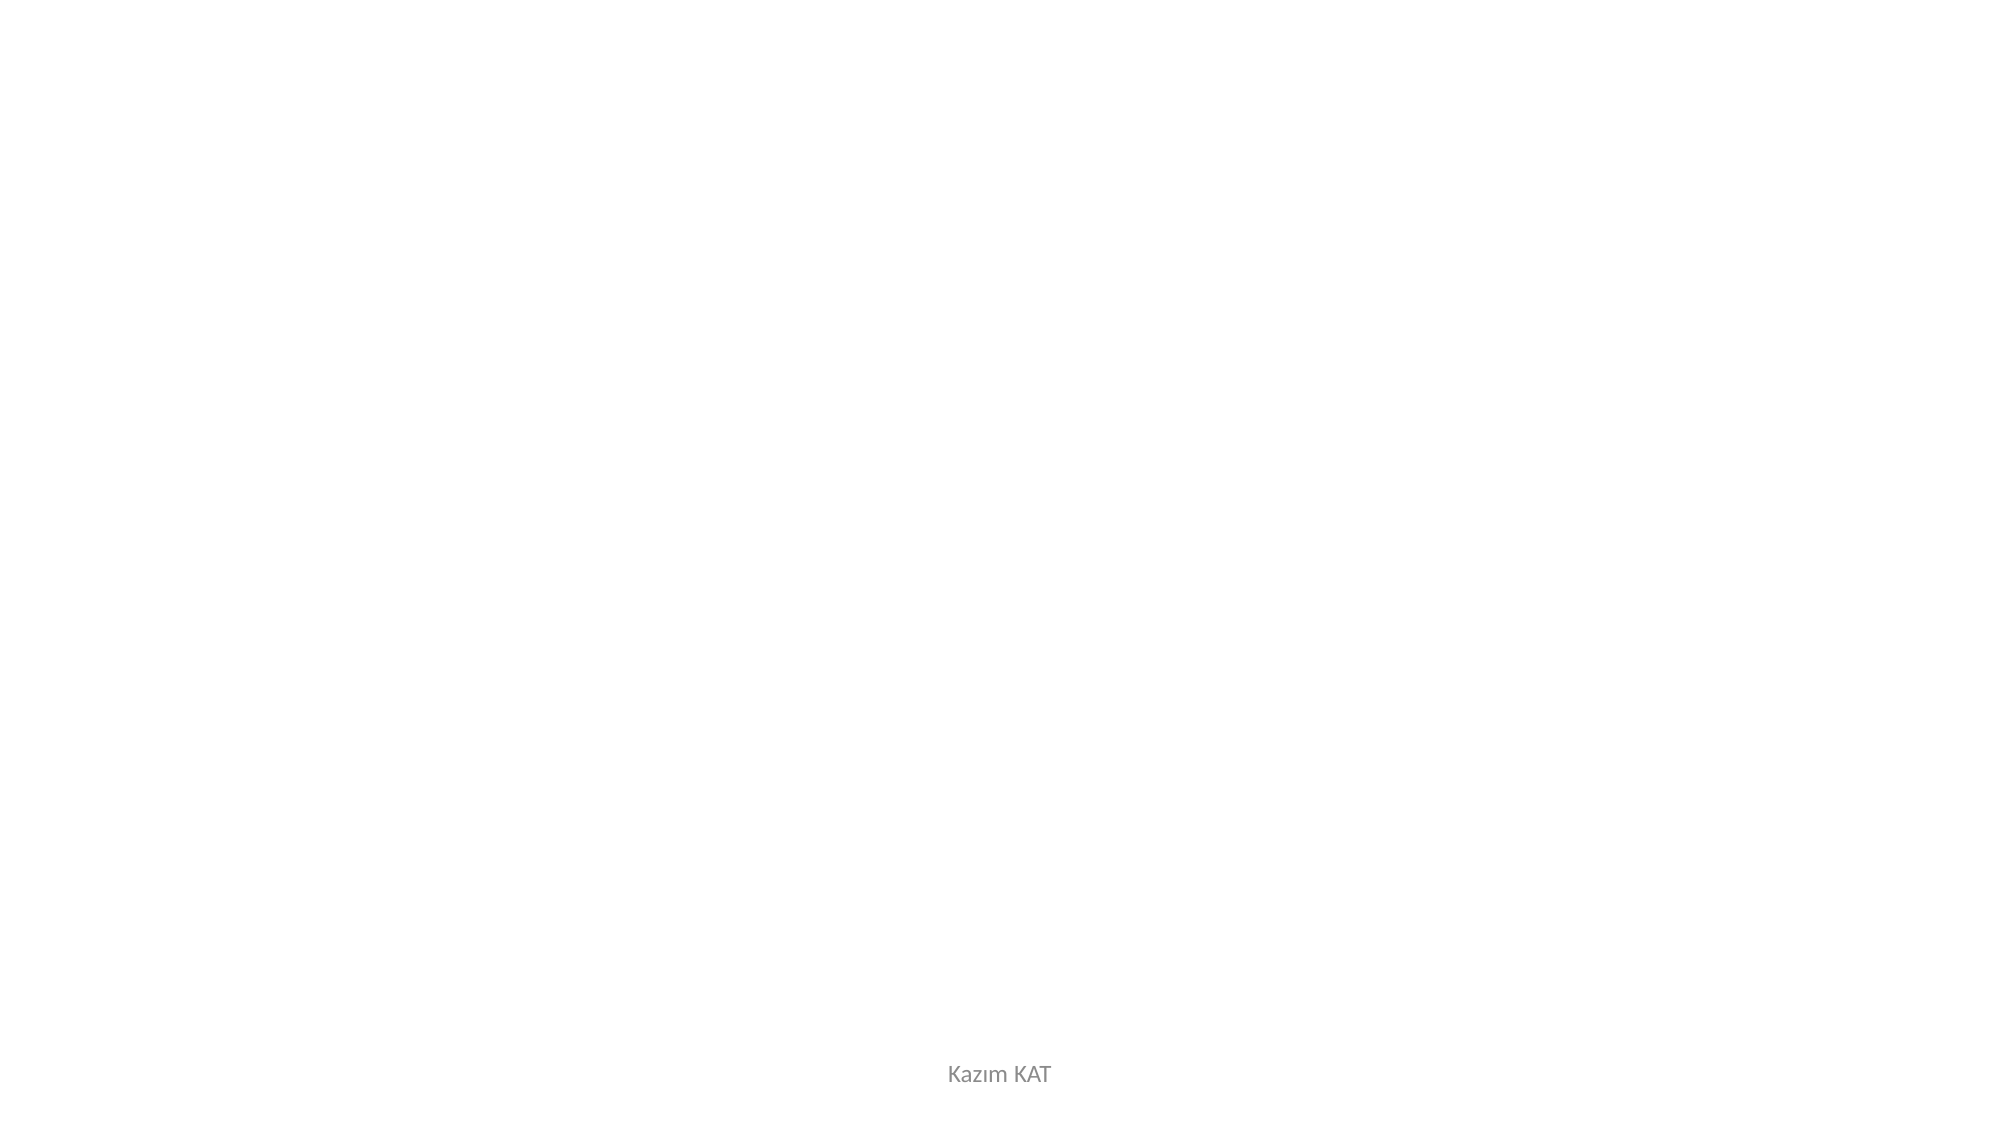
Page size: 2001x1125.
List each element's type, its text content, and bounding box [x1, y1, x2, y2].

footer Kazım KAT [662, 1042, 1338, 1103]
